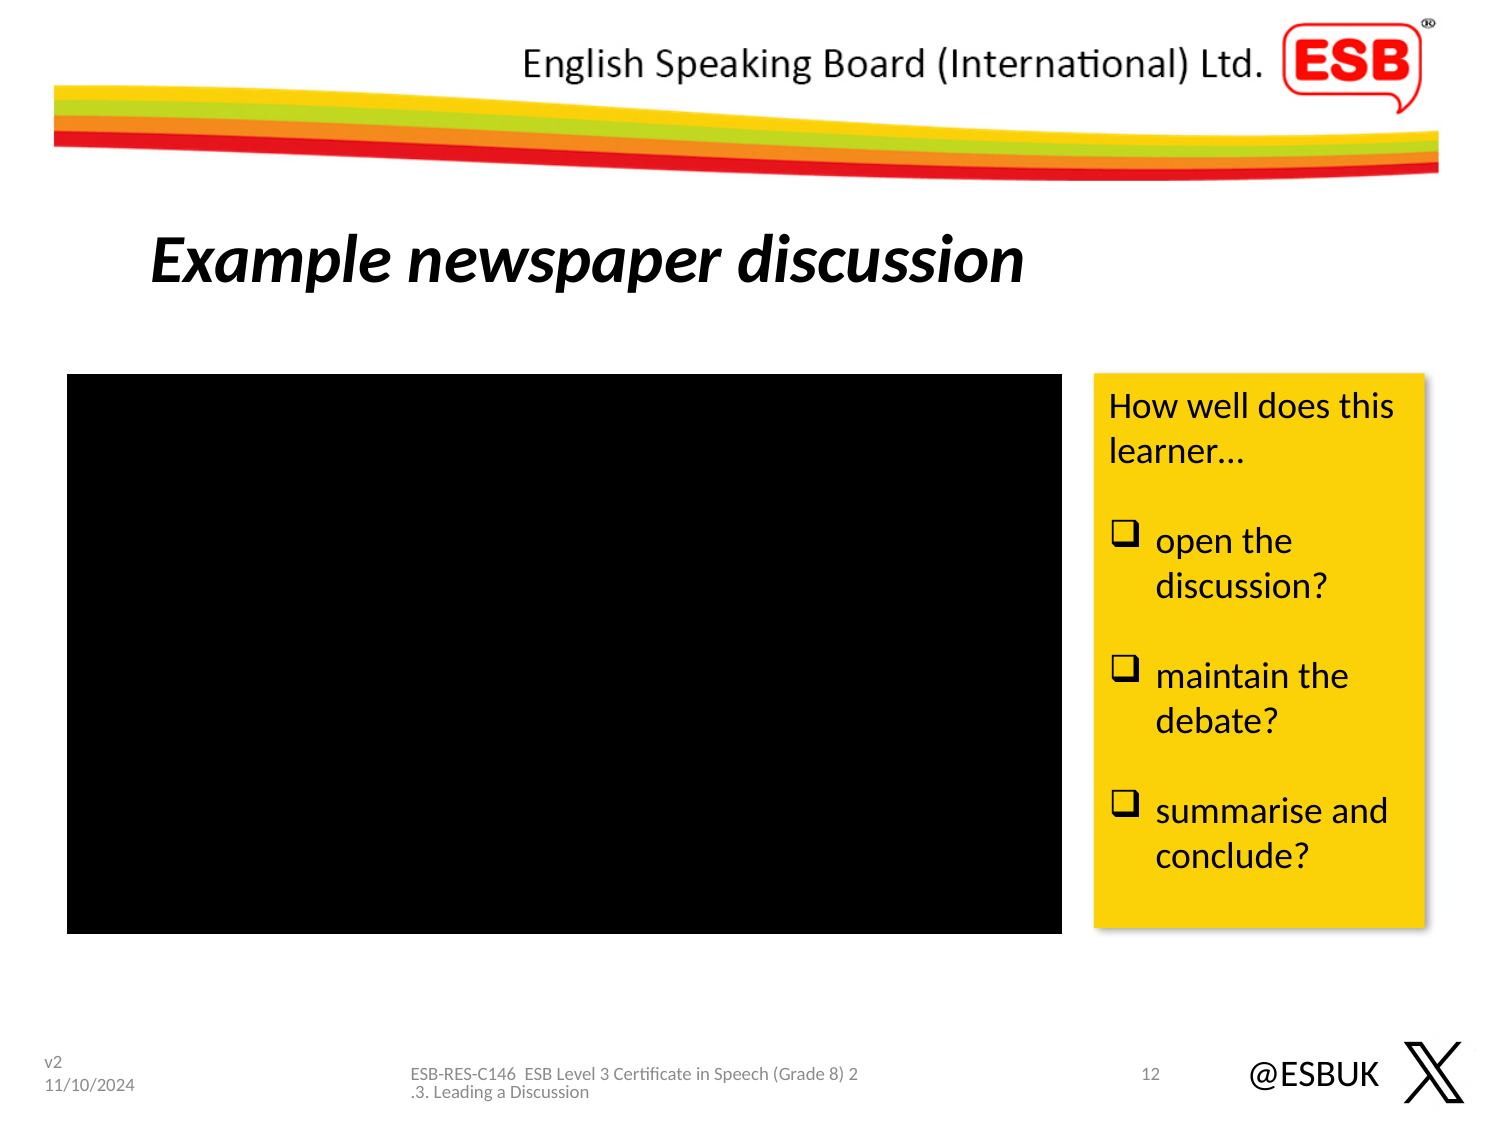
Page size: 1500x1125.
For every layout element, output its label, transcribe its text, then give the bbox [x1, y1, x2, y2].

picture [1395, 1029, 1476, 1116]
text_box How well does this learner… open the discussion? maintain the debate? summarise and conclude? [1093, 373, 1425, 929]
footer ESB-RES-C146 ESB Level 3 Certificate in Speech (Grade 8) 2.3. Leading a Discussion [395, 1042, 874, 1103]
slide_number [29, 1042, 160, 1103]
picture [0, 0, 1500, 189]
title Example newspaper discussion [64, 177, 1112, 343]
slide_number 12 [930, 1042, 1176, 1103]
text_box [66, 373, 1063, 934]
